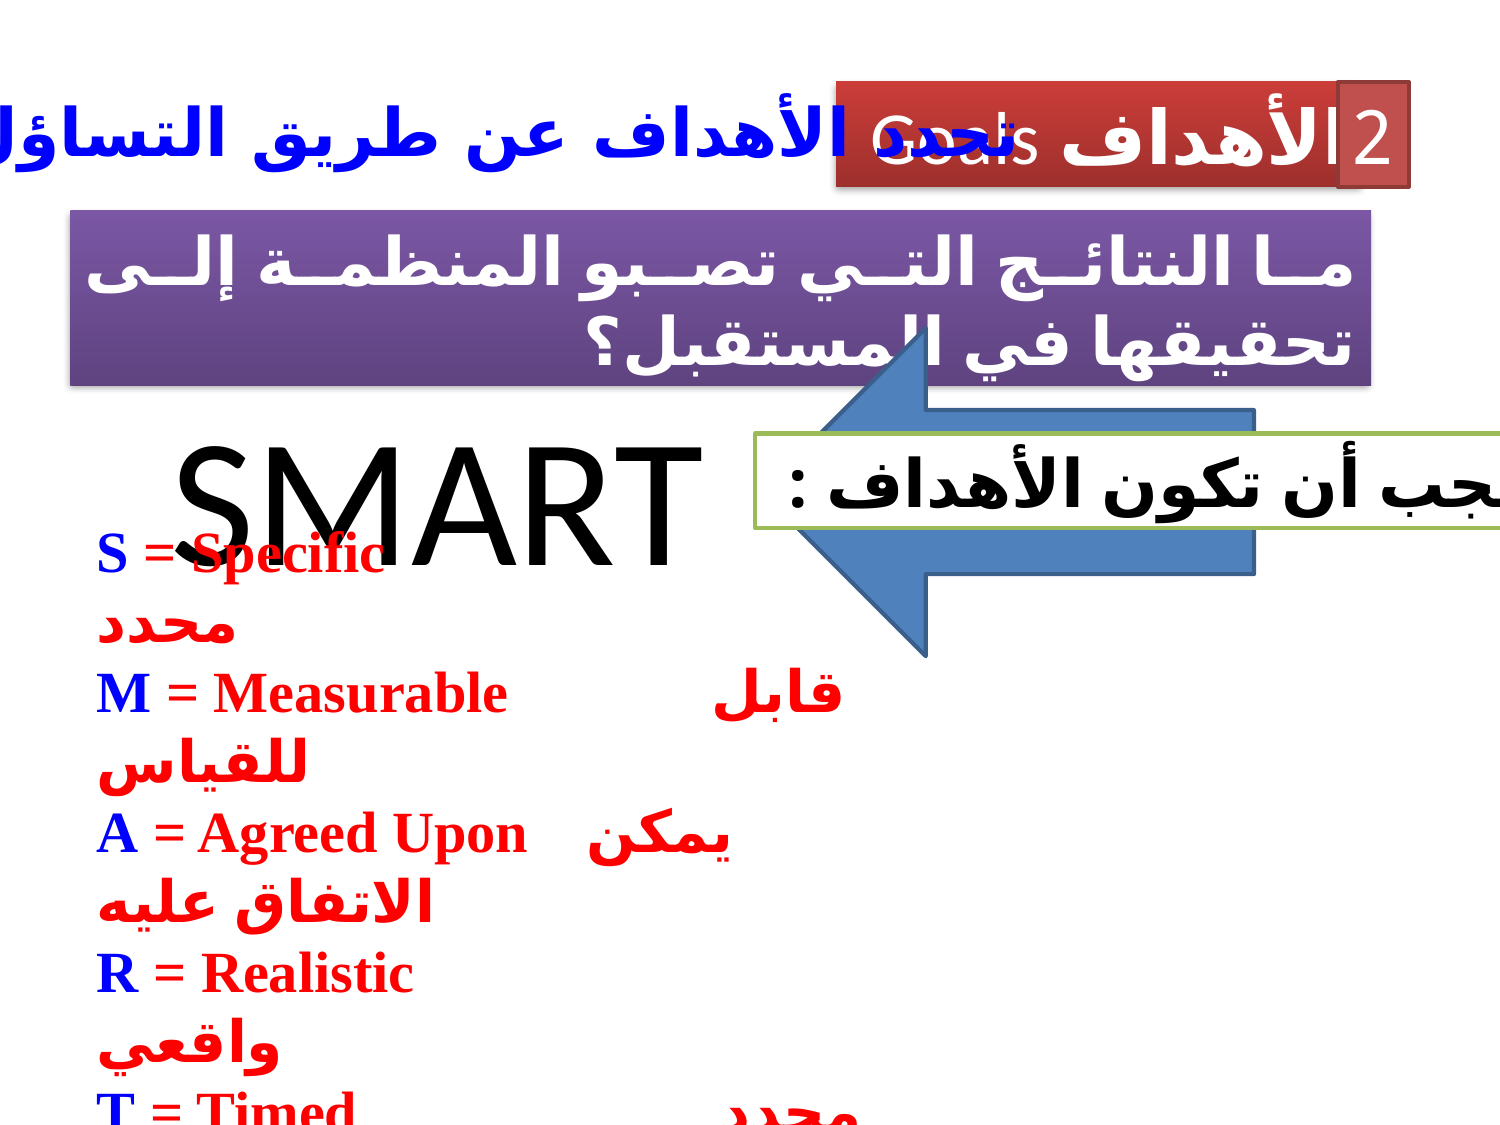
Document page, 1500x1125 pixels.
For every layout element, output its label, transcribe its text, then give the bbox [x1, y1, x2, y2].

text_box S = Specific محدد M = Measurable قابل للقياس A = Agreed Upon يمكن الاتفاق عليه R = Realistic واقعي T = Timed محدد بزمن [81, 506, 950, 1125]
text_box SMART [155, 374, 719, 506]
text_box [70, 81, 1372, 308]
text_box 2 [1369, 80, 1411, 189]
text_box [761, 327, 1467, 657]
